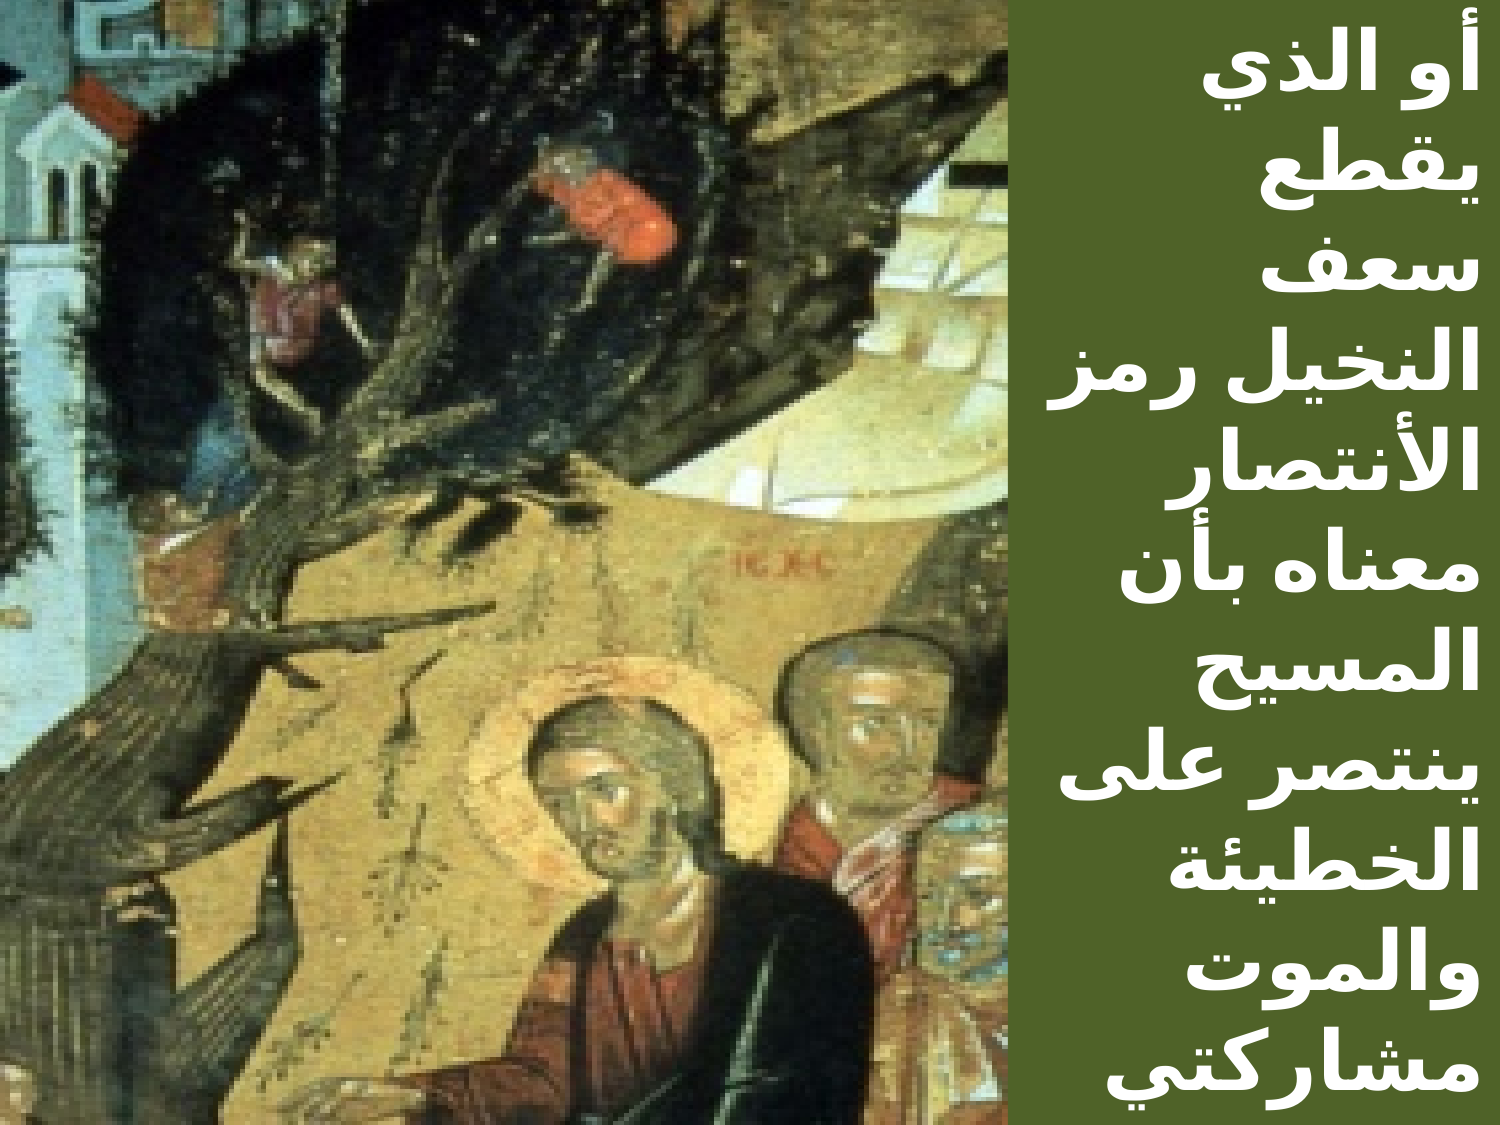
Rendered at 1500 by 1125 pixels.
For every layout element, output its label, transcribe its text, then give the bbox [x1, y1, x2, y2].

text_box أو الذي يقطع سعف النخيل رمز الأنتصار معناه بأن المسيح ينتصر على الخطيئة والموت مشاركتي بالفرح لنردد معهم الكلمات التي نعلنها كثيرا في القداس [1009, 0, 1500, 1125]
picture [0, 0, 1008, 1125]
